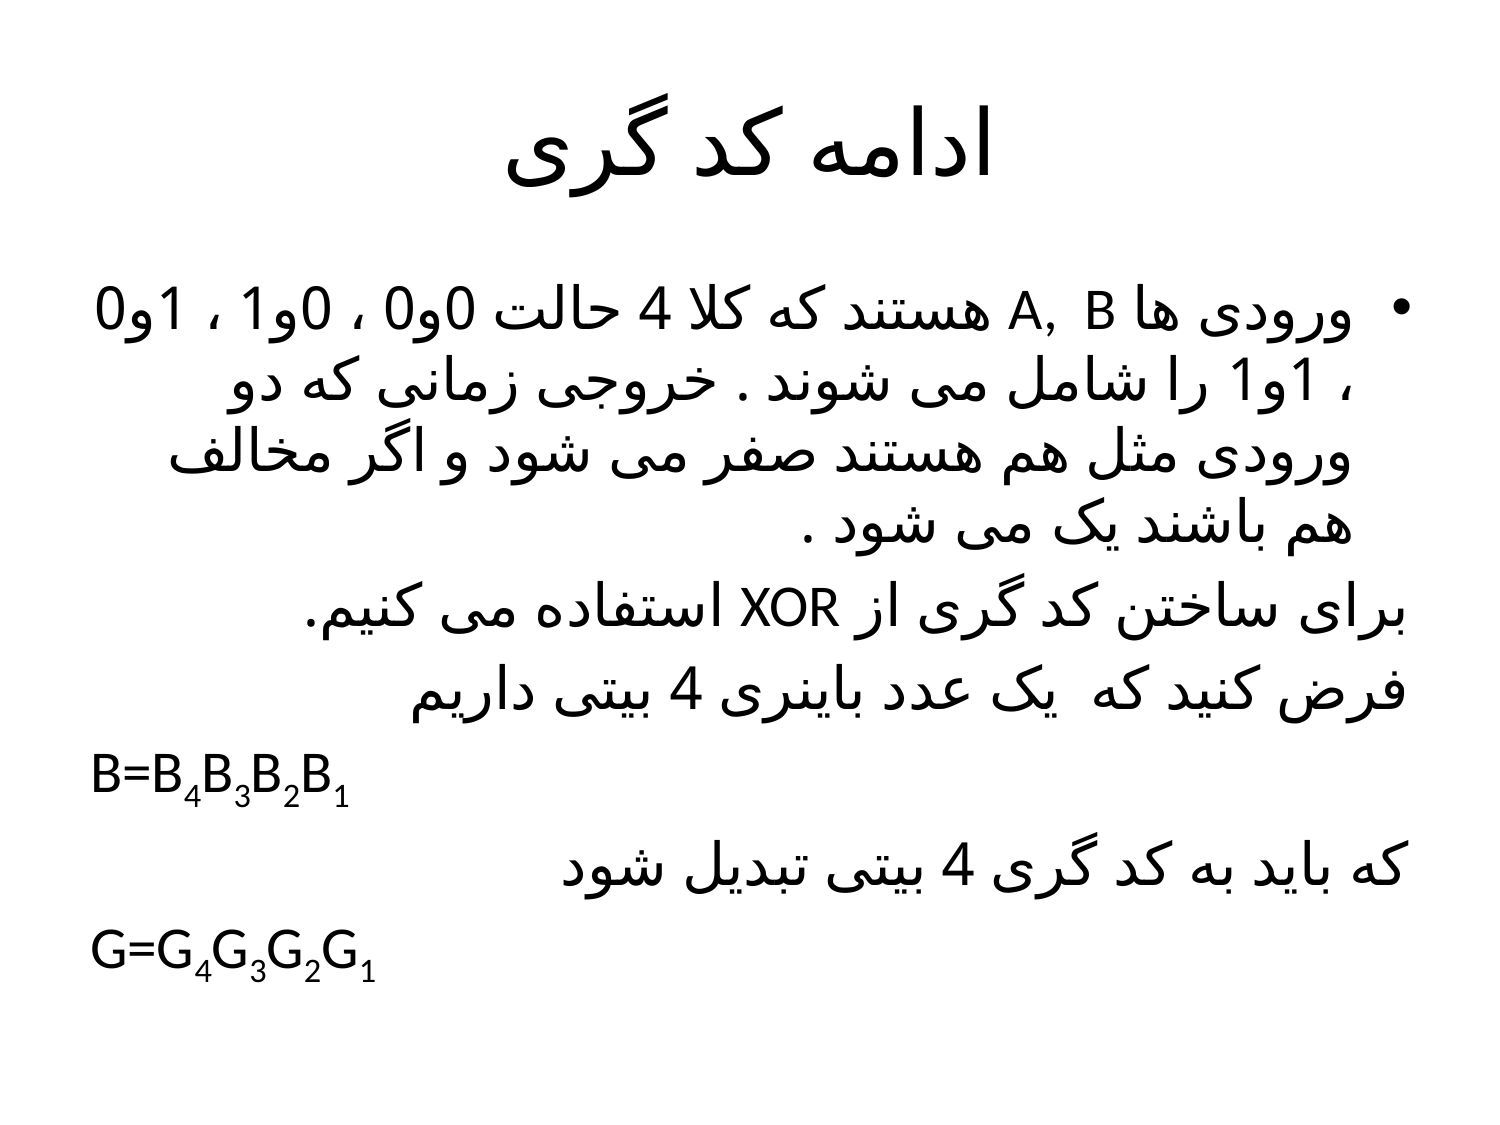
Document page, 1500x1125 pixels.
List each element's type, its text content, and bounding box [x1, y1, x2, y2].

title ادامه کد گری [75, 45, 1425, 233]
list ورودی ها A, B هستند که کلا 4 حالت 0و0 ، 0و1 ، 1و0 ، 1و1 را شامل می شوند . خروجی زمانی که دو ورودی مثل هم هستند صفر می شود و اگر مخالف هم باشند یک می شود . برای ساختن کد گری از XOR استفاده می کنیم. فرض کنید که یک عدد باینری 4 بیتی داریم B=B4B3B2B1 که باید به کد گری 4 بیتی تبدیل شود G=G4G3G2G1 [75, 262, 1425, 1005]
